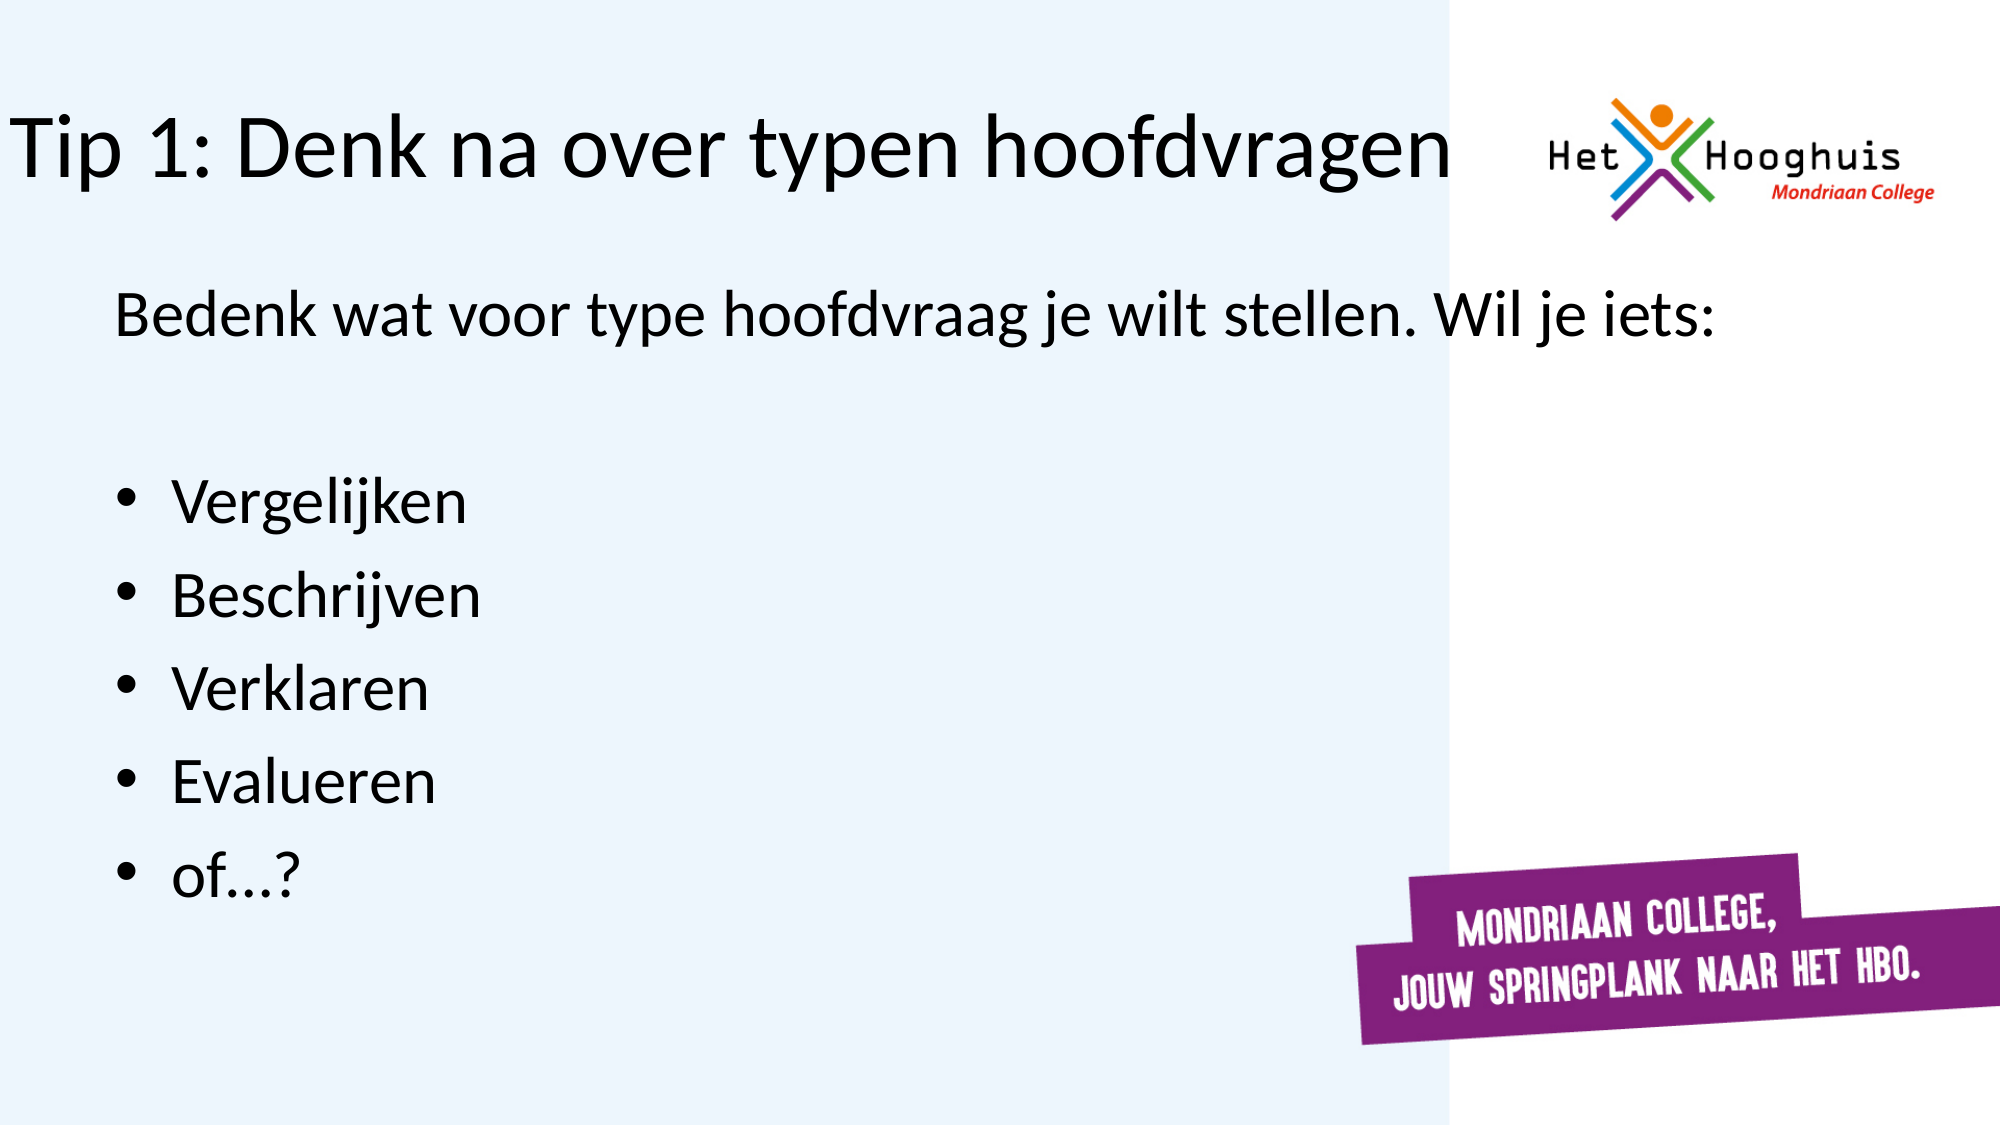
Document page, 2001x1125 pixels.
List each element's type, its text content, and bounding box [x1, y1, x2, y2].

picture [0, 0, 2000, 1125]
title Tip 1: Denk na over typen hoofdvragen [0, 47, 1634, 235]
picture [1634, 148, 1645, 171]
list Bedenk wat voor type hoofdvraag je wilt stellen. Wil je iets: Vergelijken Beschrijven Verklaren Evalueren of…? [99, 262, 1900, 1005]
